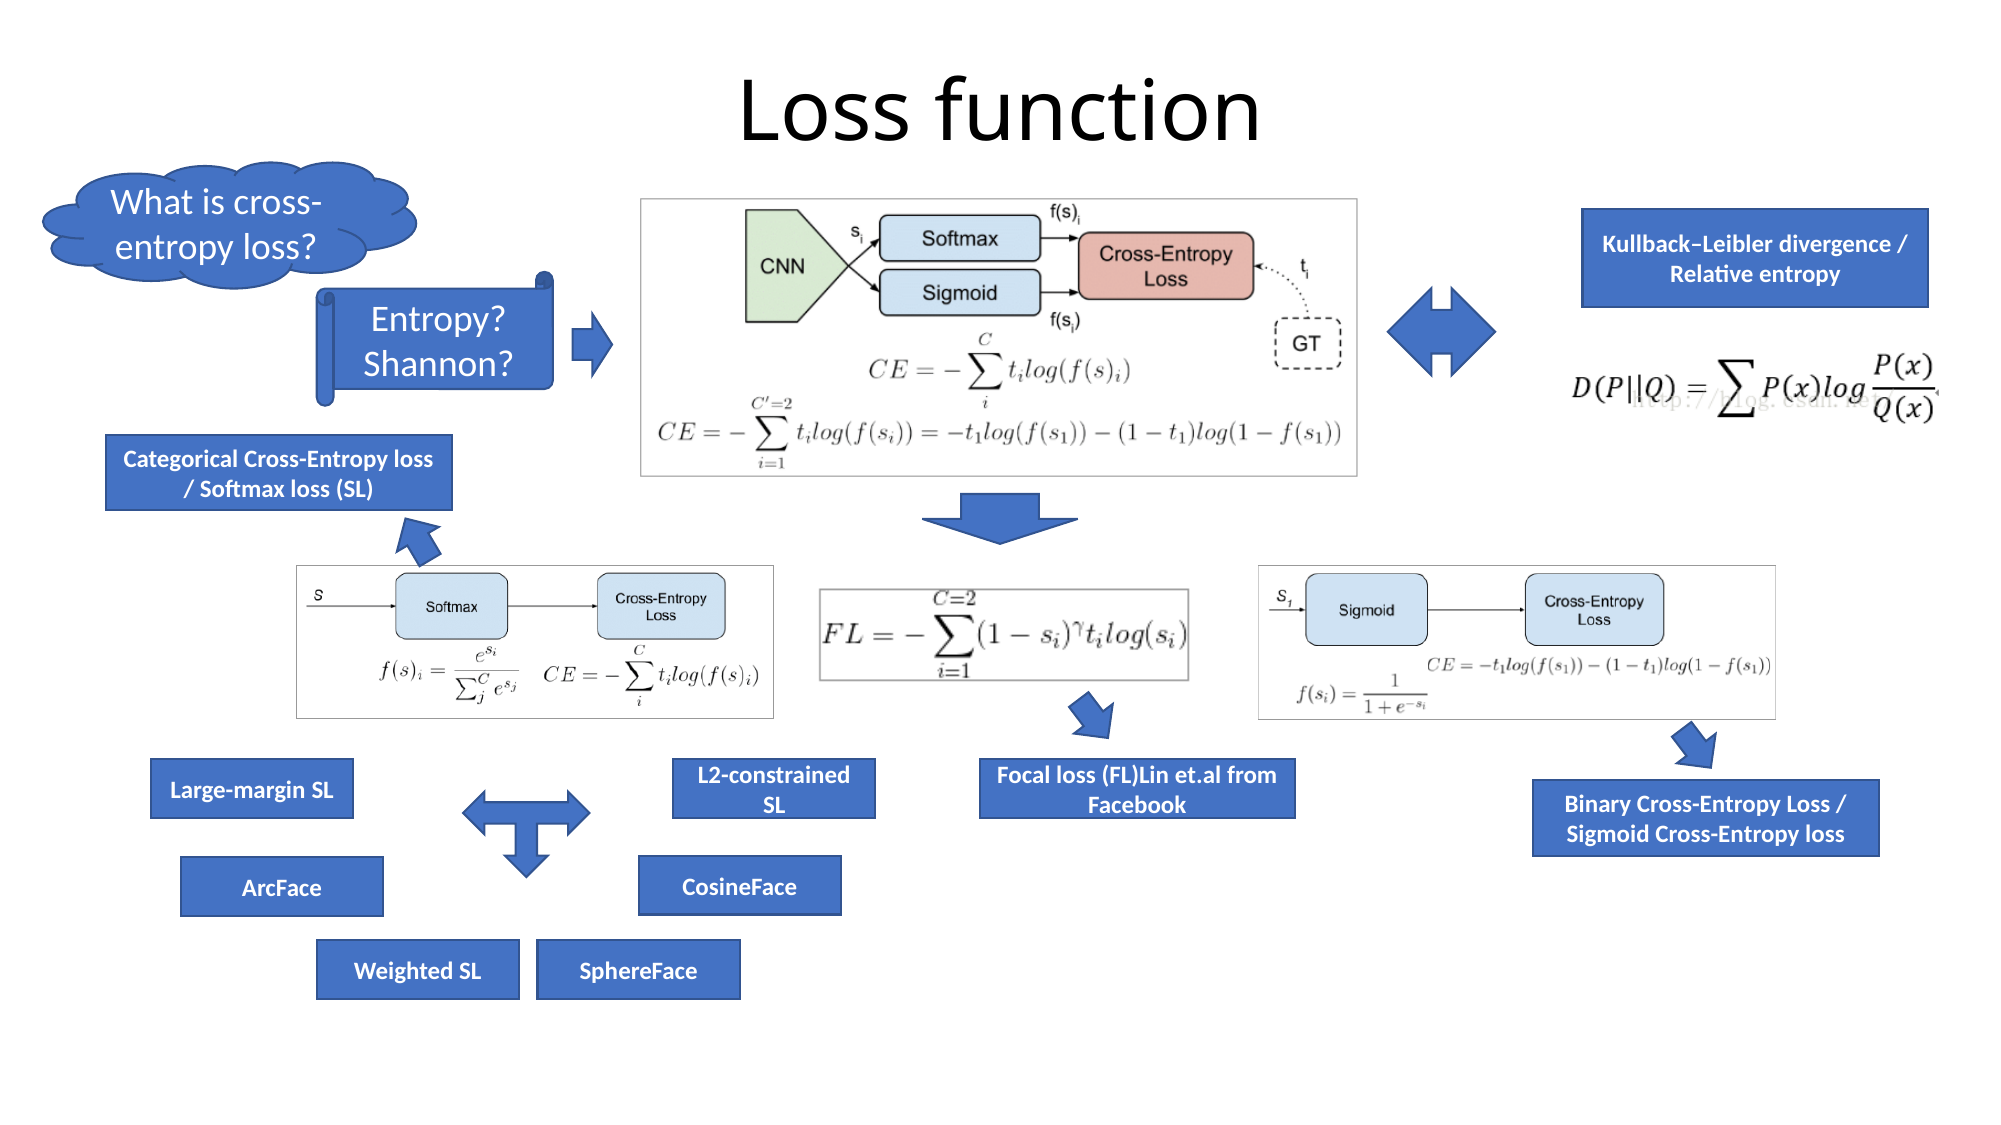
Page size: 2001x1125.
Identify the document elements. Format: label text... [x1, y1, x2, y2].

text_box Categorical Cross-Entropy loss / Softmax loss (SL) [105, 434, 453, 511]
text_box Kullback–Leibler divergence / Relative entropy [1581, 208, 1929, 308]
title Loss function [137, 59, 1863, 167]
text_box Entropy? Shannon? [315, 270, 554, 407]
text_box Weighted SL [316, 939, 520, 1000]
picture [1562, 326, 1949, 447]
picture [638, 195, 1362, 479]
picture [291, 562, 775, 721]
picture [803, 574, 1196, 693]
text_box [395, 517, 442, 562]
text_box What is cross-entropy loss? [41, 161, 418, 290]
text_box CosineFace [638, 855, 842, 916]
text_box Binary Cross-Entropy Loss / Sigmoid Cross-Entropy loss [1532, 779, 1880, 857]
text_box SphereFace [536, 939, 741, 1000]
text_box [1386, 285, 1497, 378]
text_box L2-constrained SL [672, 758, 876, 819]
text_box [461, 789, 591, 879]
text_box [1067, 693, 1115, 740]
text_box Focal loss (FL)Lin et.al from Facebook [979, 758, 1296, 819]
text_box Large-margin SL [150, 758, 354, 819]
text_box [571, 310, 614, 379]
picture [1253, 562, 1781, 721]
text_box [921, 492, 1079, 545]
text_box ArcFace [180, 856, 384, 917]
text_box [1670, 721, 1717, 769]
